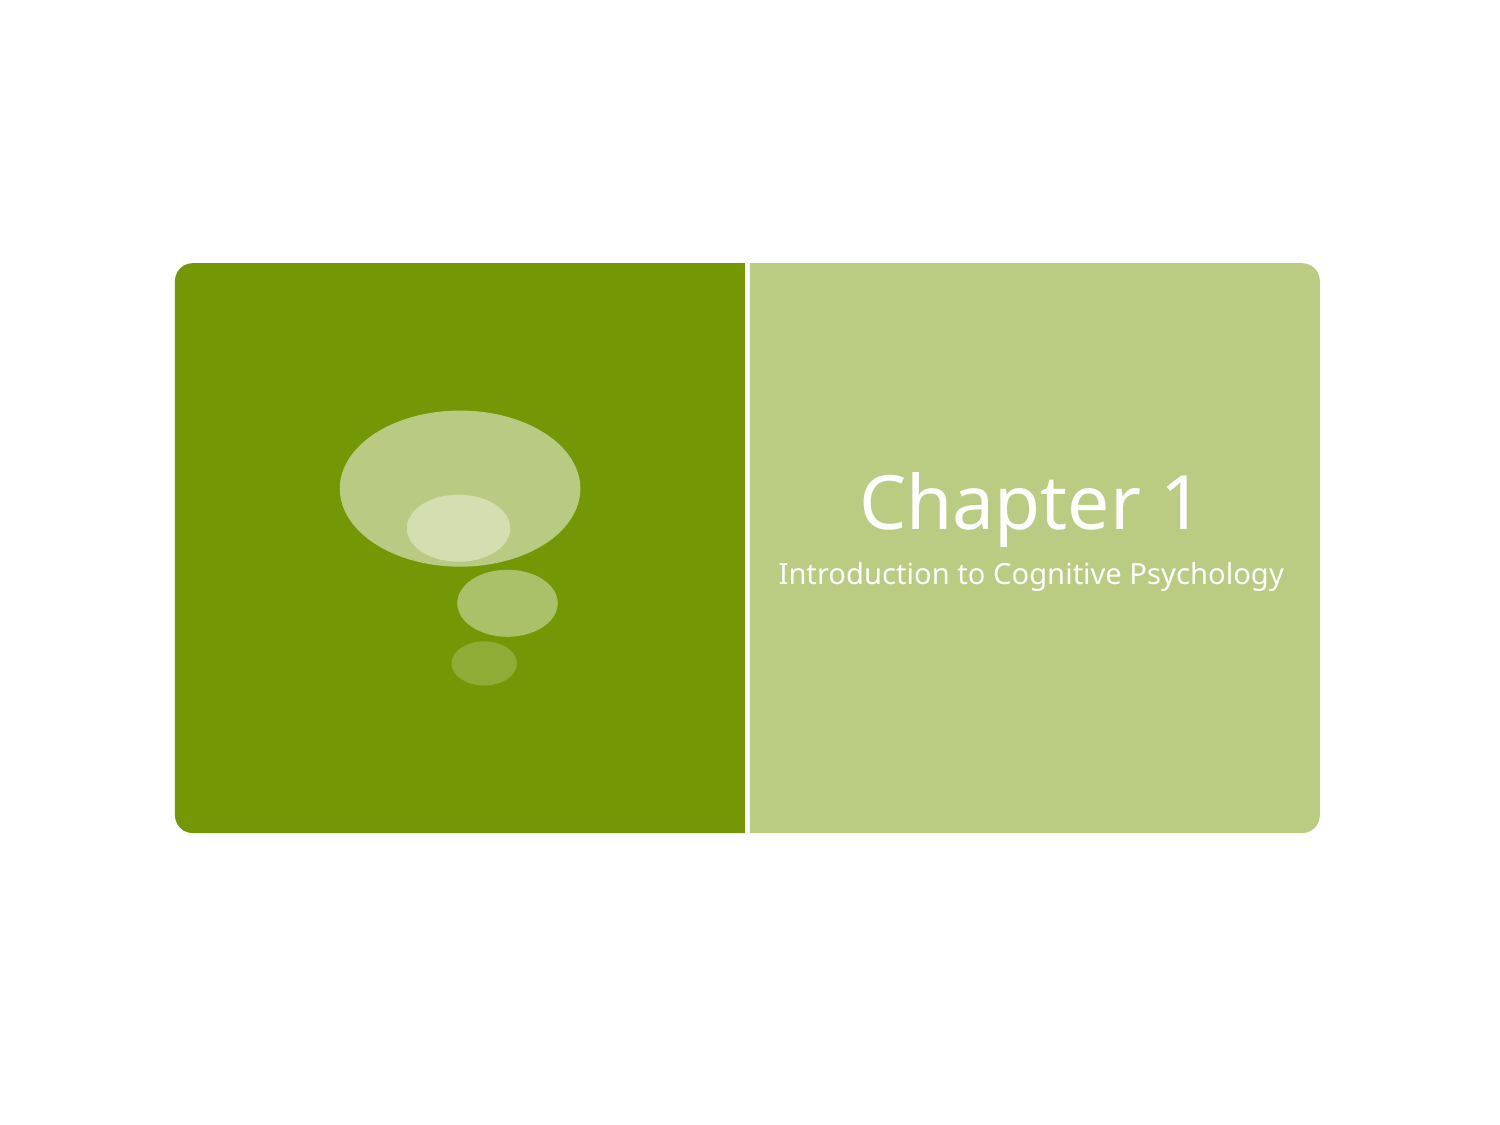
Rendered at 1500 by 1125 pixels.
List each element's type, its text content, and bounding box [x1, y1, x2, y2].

title Chapter 1 [762, 275, 1300, 545]
subtitle Introduction to Cognitive Psychology [762, 555, 1300, 643]
